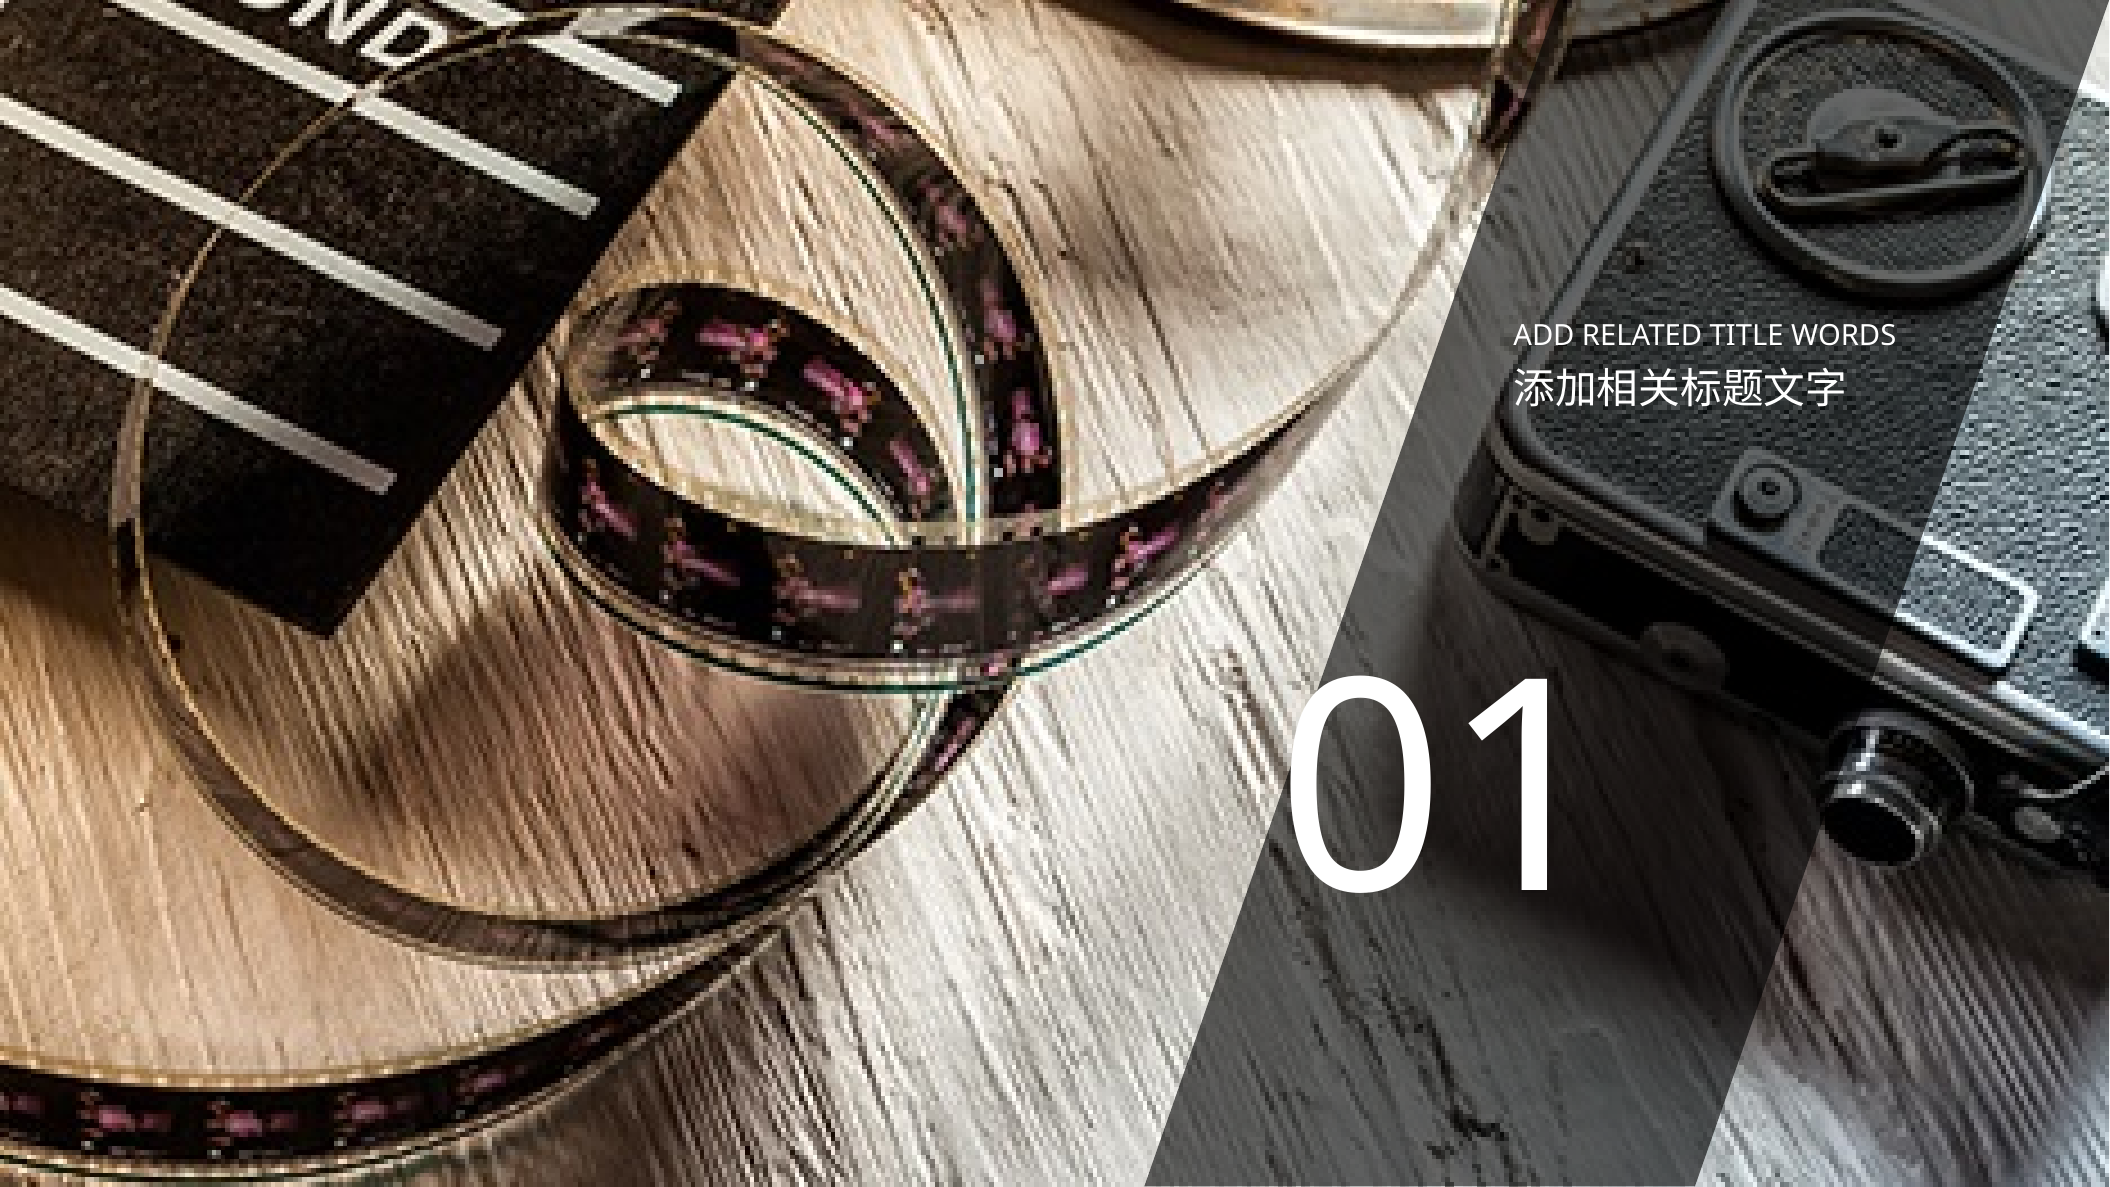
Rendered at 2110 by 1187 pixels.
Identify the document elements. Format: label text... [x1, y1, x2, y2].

text_box ADD RELATED TITLE WORDS [1505, 312, 1941, 355]
text_box [0, 0, 1557, 1187]
text_box [1144, 0, 2110, 1187]
text_box 01 [1268, 590, 1619, 953]
text_box [1696, 1, 2110, 1187]
text_box 添加相关标题文字 [1505, 357, 1917, 416]
